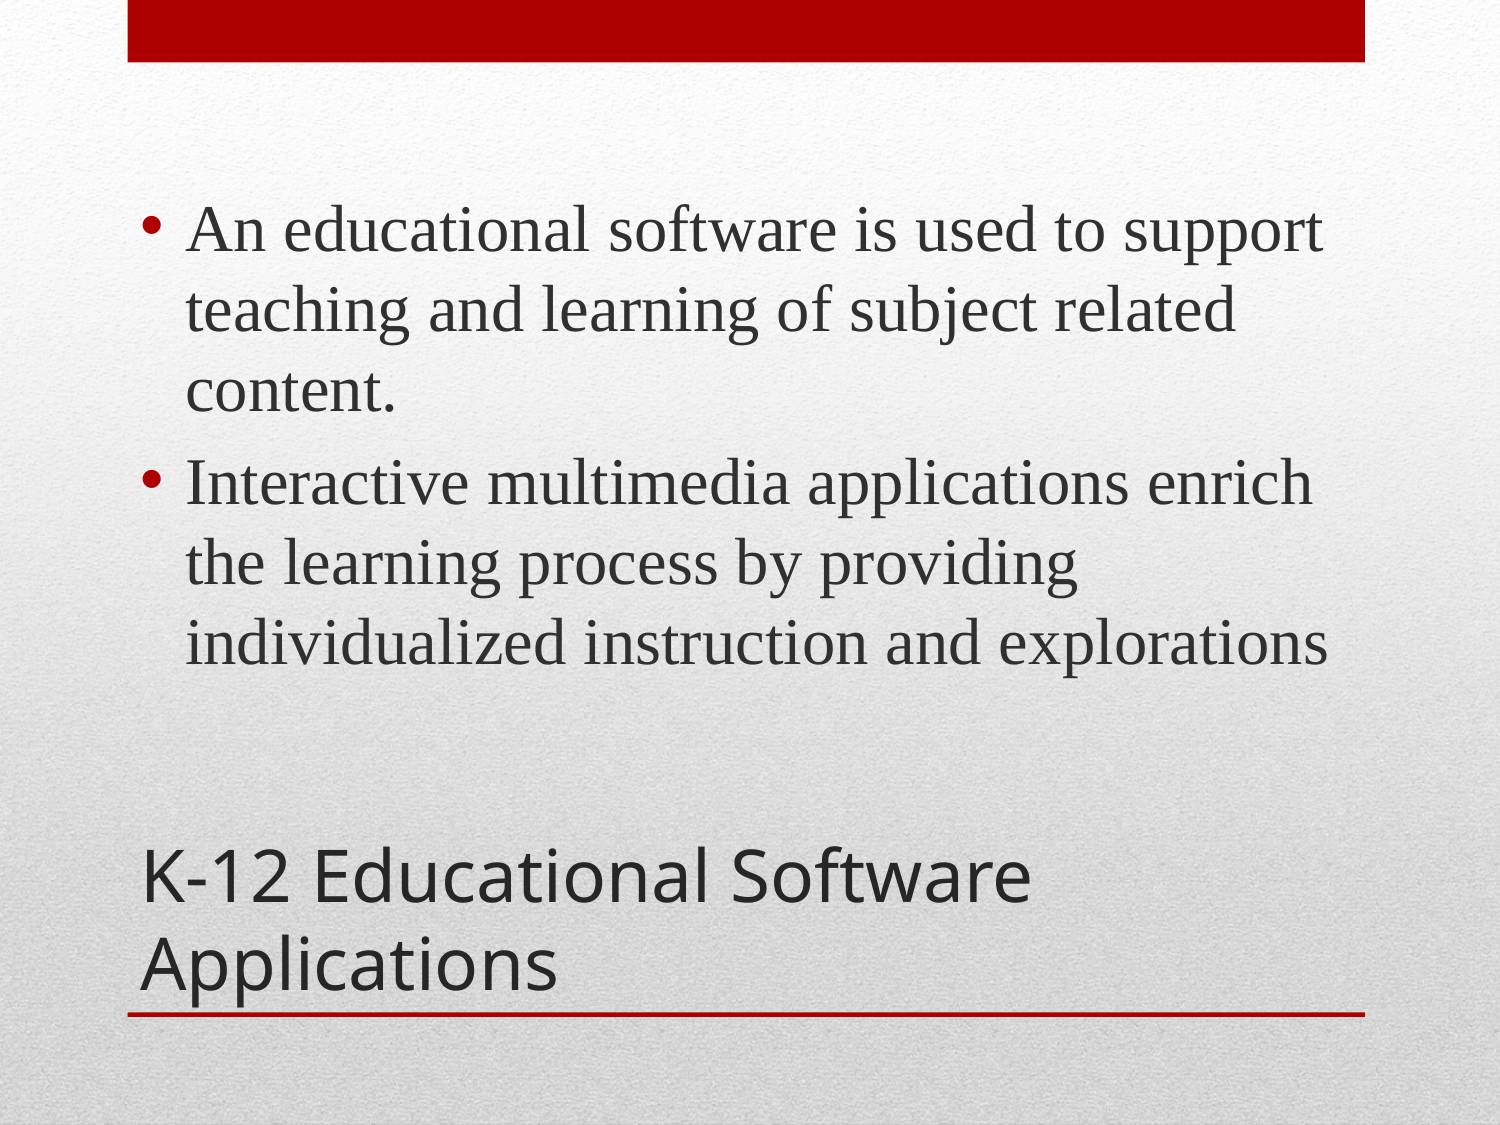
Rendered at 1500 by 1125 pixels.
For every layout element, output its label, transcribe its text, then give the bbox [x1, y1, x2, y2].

title K-12 Educational Software Applications [125, 750, 1238, 1013]
list An educational software is used to support teaching and learning of subject related content. Interactive multimedia applications enrich the learning process by providing individualized instruction and explorations [125, 112, 1363, 750]
